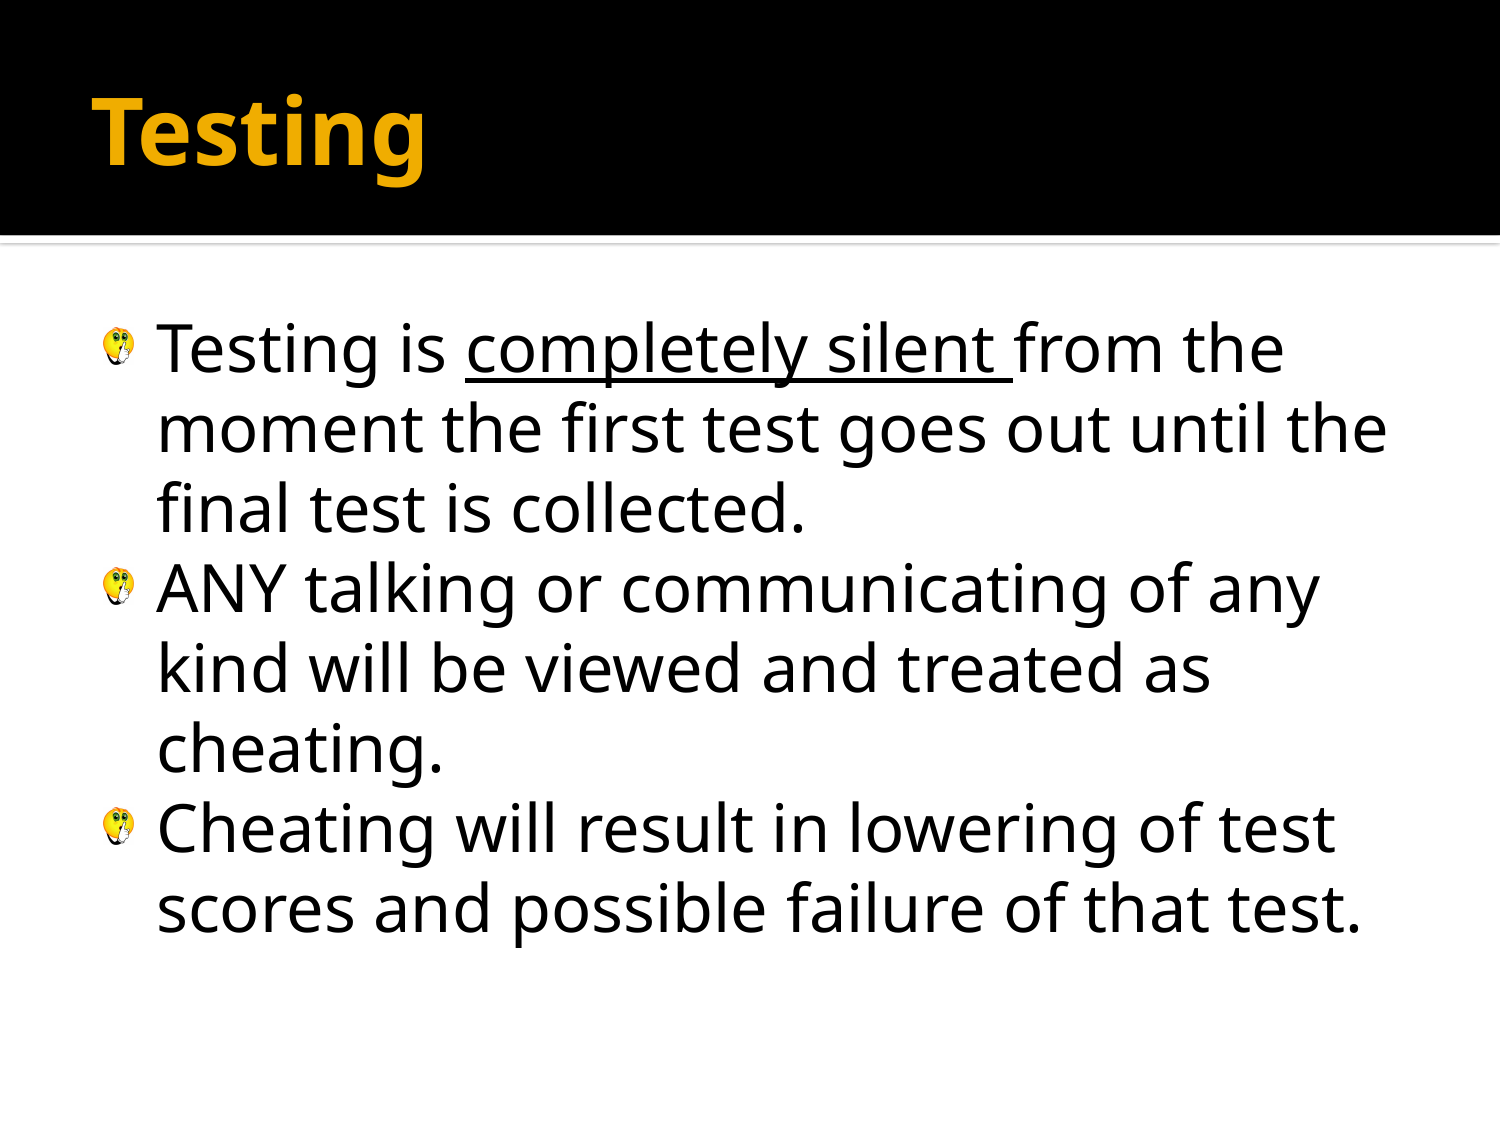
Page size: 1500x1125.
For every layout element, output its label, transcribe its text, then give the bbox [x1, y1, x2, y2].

picture [103, 807, 134, 845]
title Testing [75, 25, 1425, 231]
list Testing is completely silent from the moment the first test goes out until the final test is collected. ANY talking or communicating of any kind will be viewed and treated as cheating. Cheating will result in lowering of test scores and possible failure of that test. [75, 291, 1425, 1050]
picture [103, 567, 134, 605]
picture [103, 327, 134, 365]
